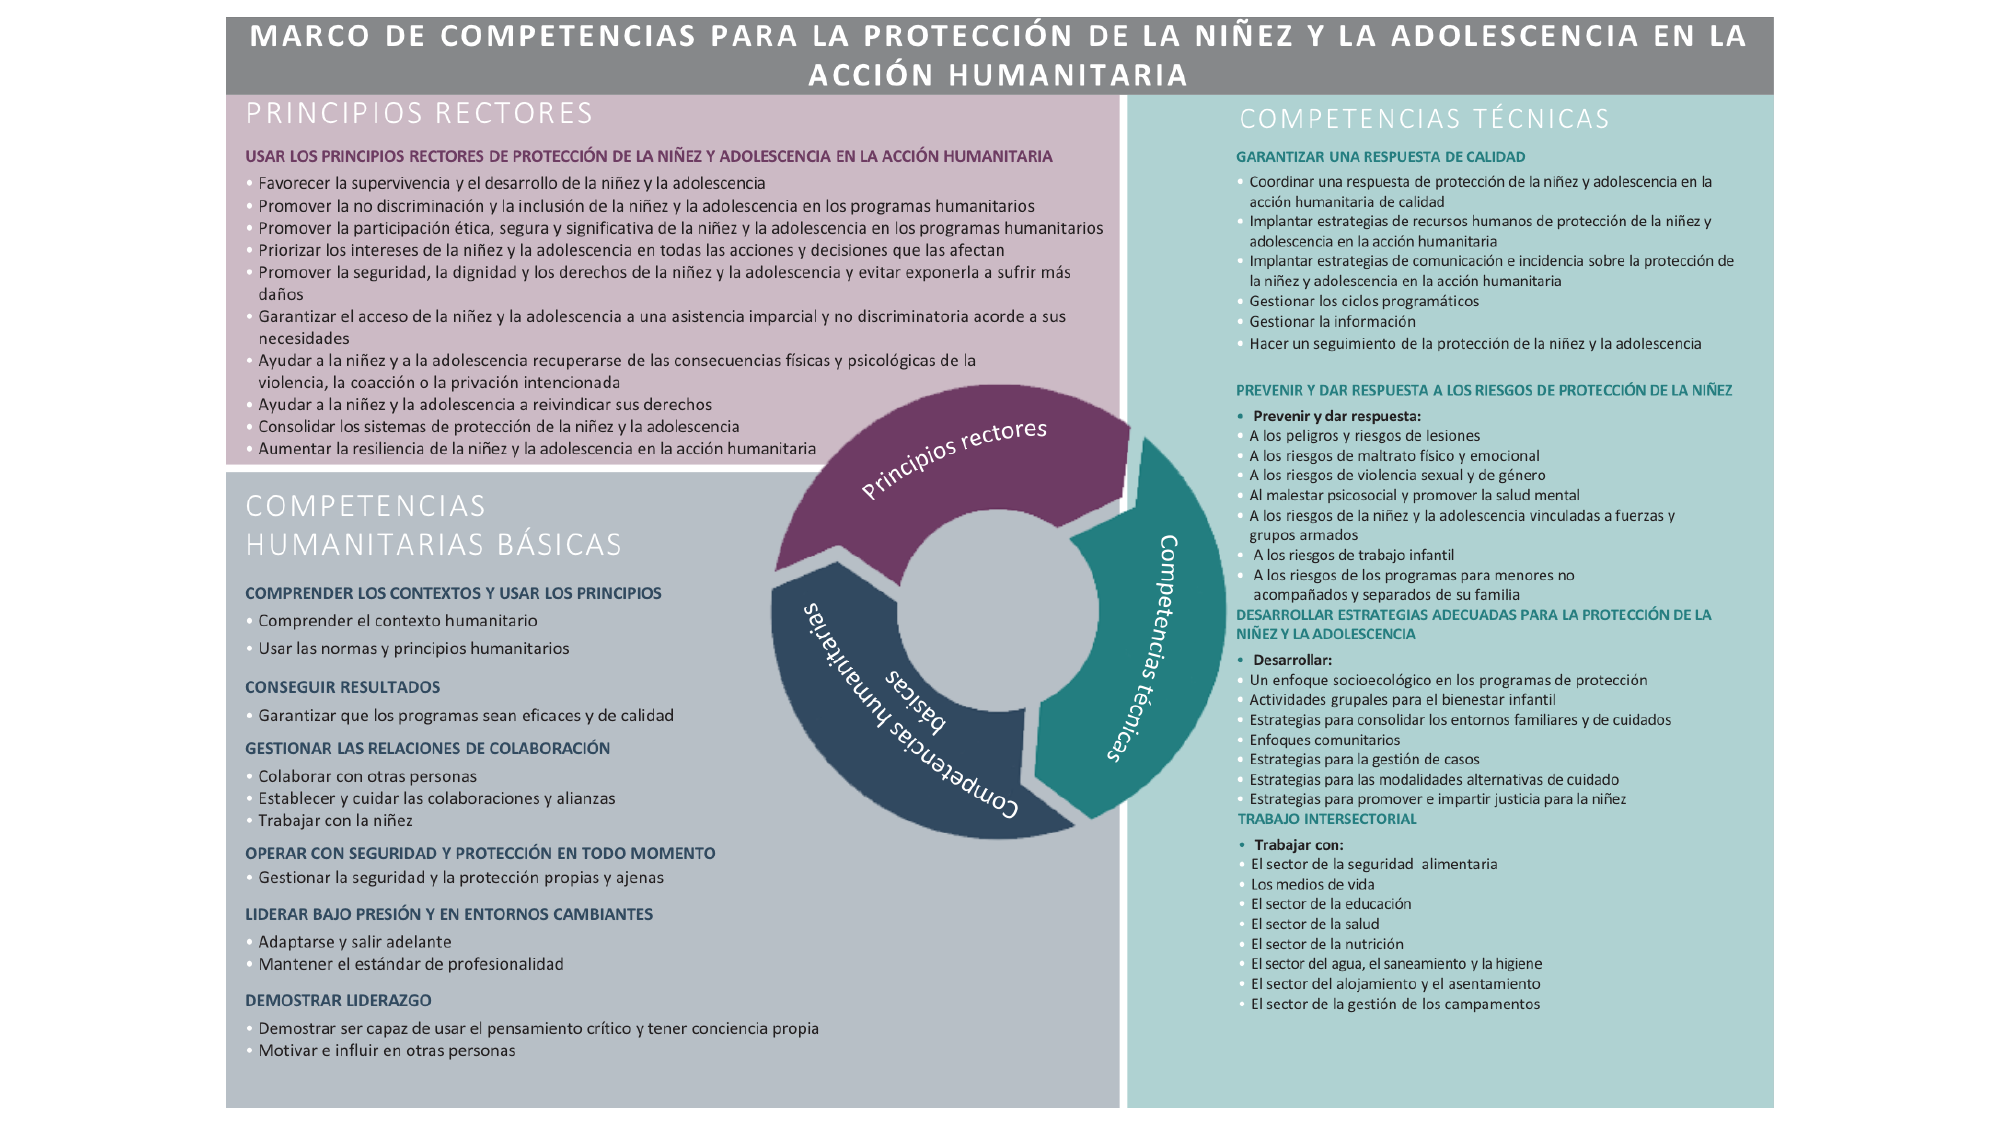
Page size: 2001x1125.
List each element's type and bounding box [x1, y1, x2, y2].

picture [226, 17, 1774, 1108]
